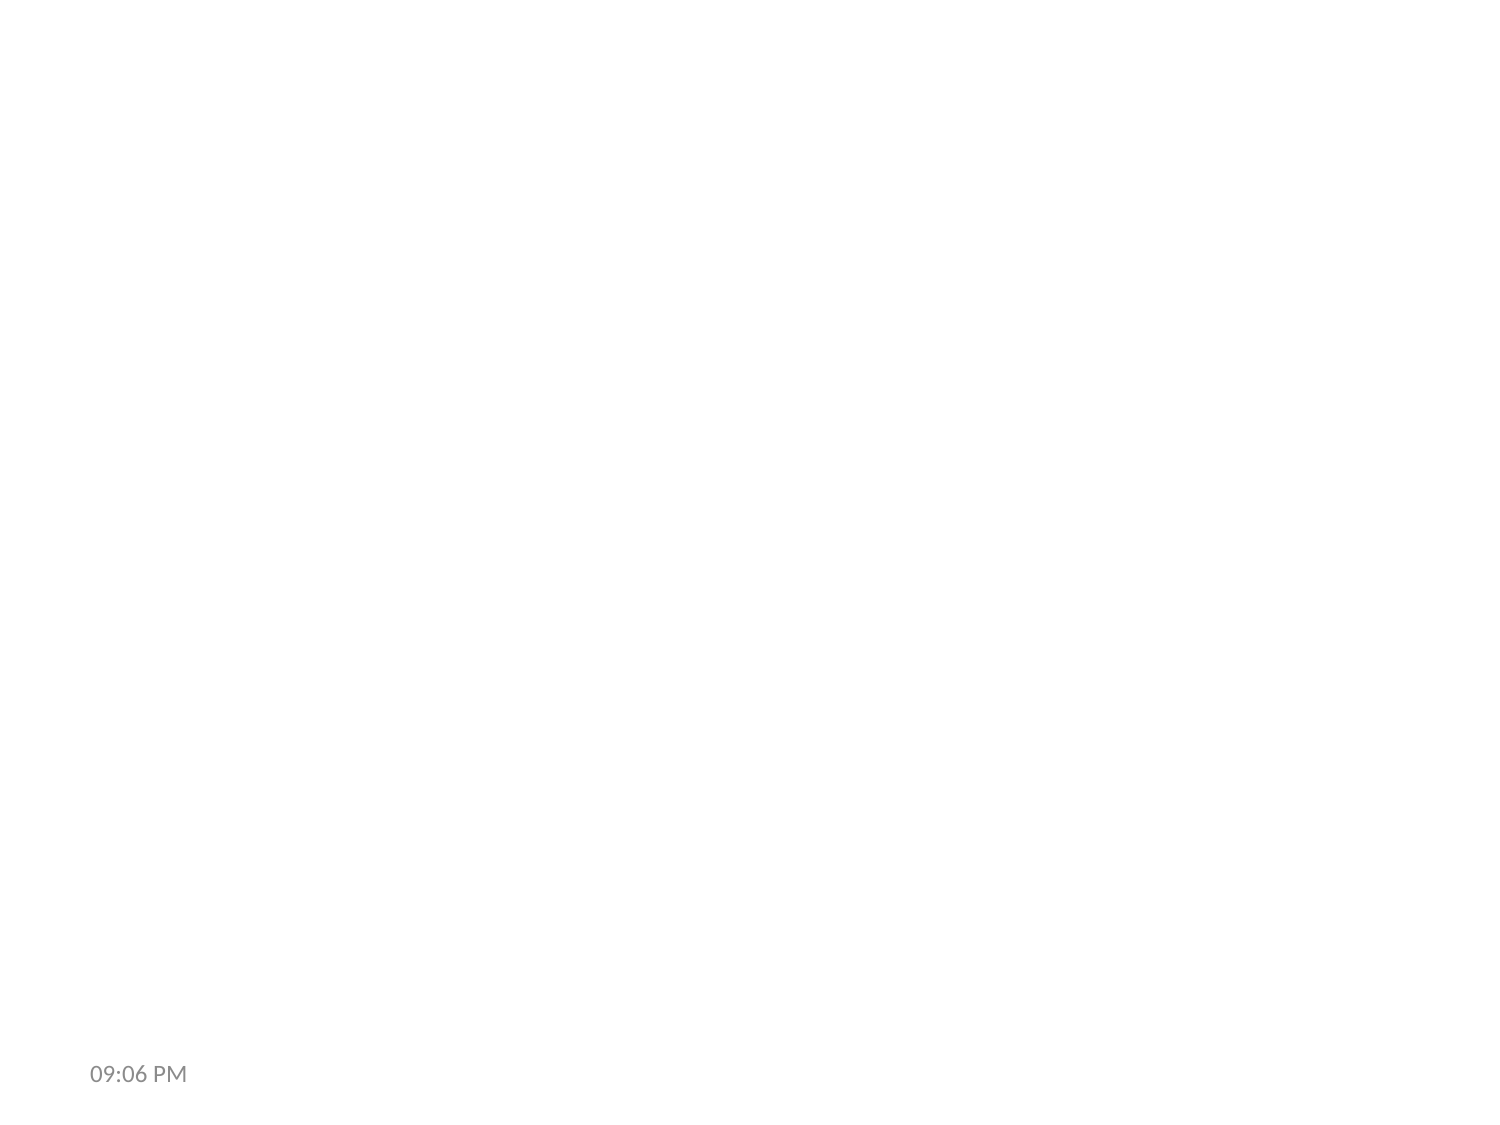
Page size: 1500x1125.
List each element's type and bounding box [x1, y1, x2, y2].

slide_number [75, 1042, 425, 1103]
